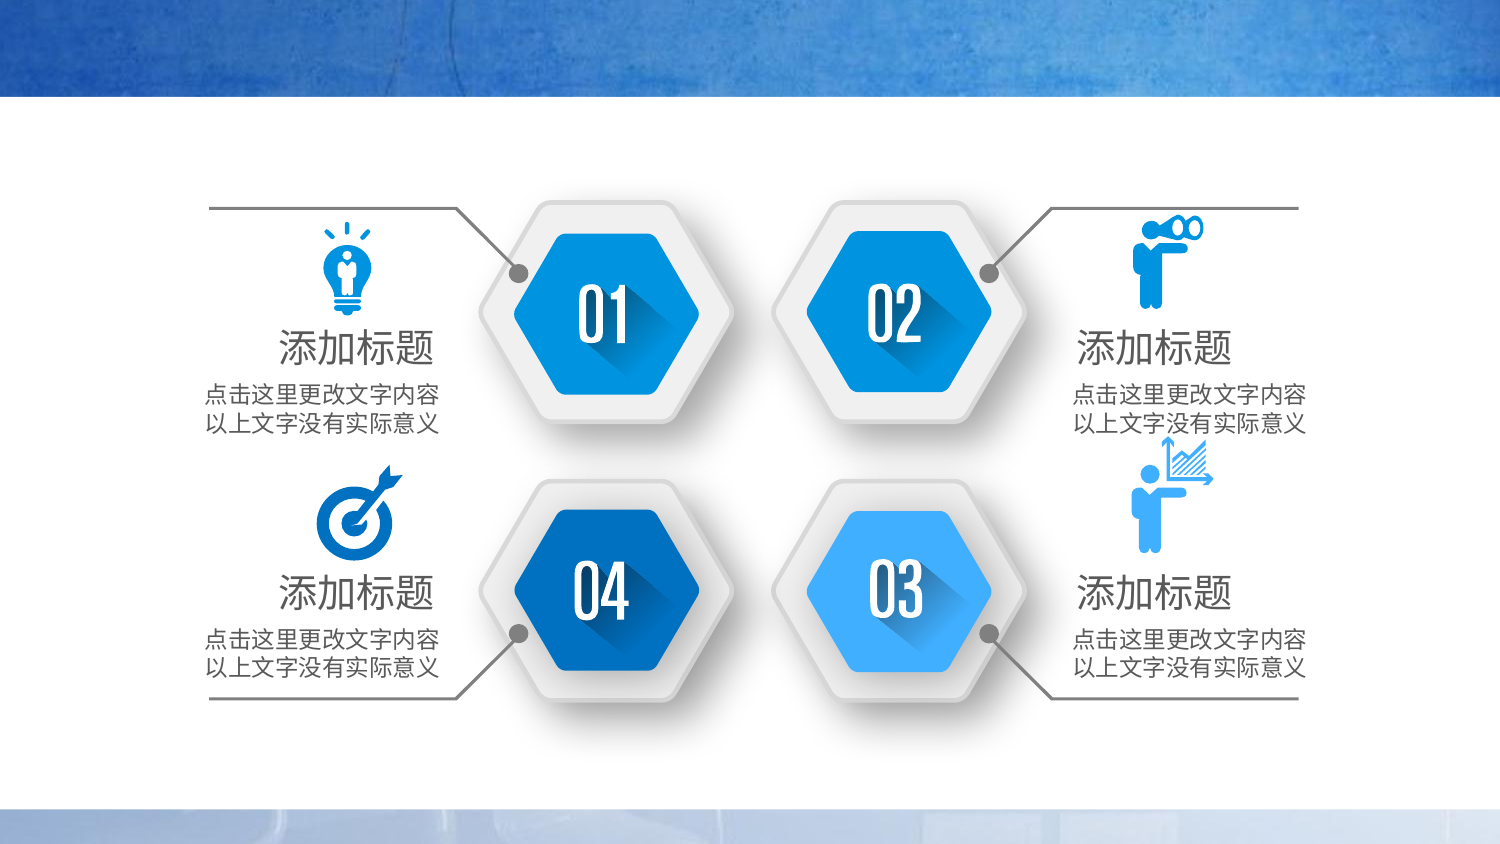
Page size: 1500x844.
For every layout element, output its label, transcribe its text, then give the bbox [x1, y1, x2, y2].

text_box 添加标题 [266, 318, 447, 372]
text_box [323, 221, 372, 316]
text_box [1026, 670, 1299, 701]
text_box 点击这里更改文字内容 以上文字没有实际意义 [1057, 617, 1339, 689]
text_box 点击这里更改文字内容 以上文字没有实际意义 [1057, 372, 1339, 444]
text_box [480, 202, 733, 422]
text_box 点击这里更改文字内容 以上文字没有实际意义 [181, 617, 463, 689]
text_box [1131, 436, 1214, 554]
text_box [772, 202, 1026, 422]
picture [0, 810, 1500, 844]
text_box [1133, 214, 1204, 309]
text_box 添加标题 [1064, 562, 1245, 617]
picture [0, 0, 1500, 96]
text_box 添加标题 [266, 562, 447, 617]
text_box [772, 481, 1026, 701]
text_box [1026, 206, 1299, 237]
text_box 点击这里更改文字内容 以上文字没有实际意义 [181, 372, 463, 444]
text_box [209, 206, 480, 235]
text_box [209, 672, 480, 701]
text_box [316, 464, 403, 561]
text_box 添加标题 [1064, 318, 1245, 372]
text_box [480, 481, 733, 701]
